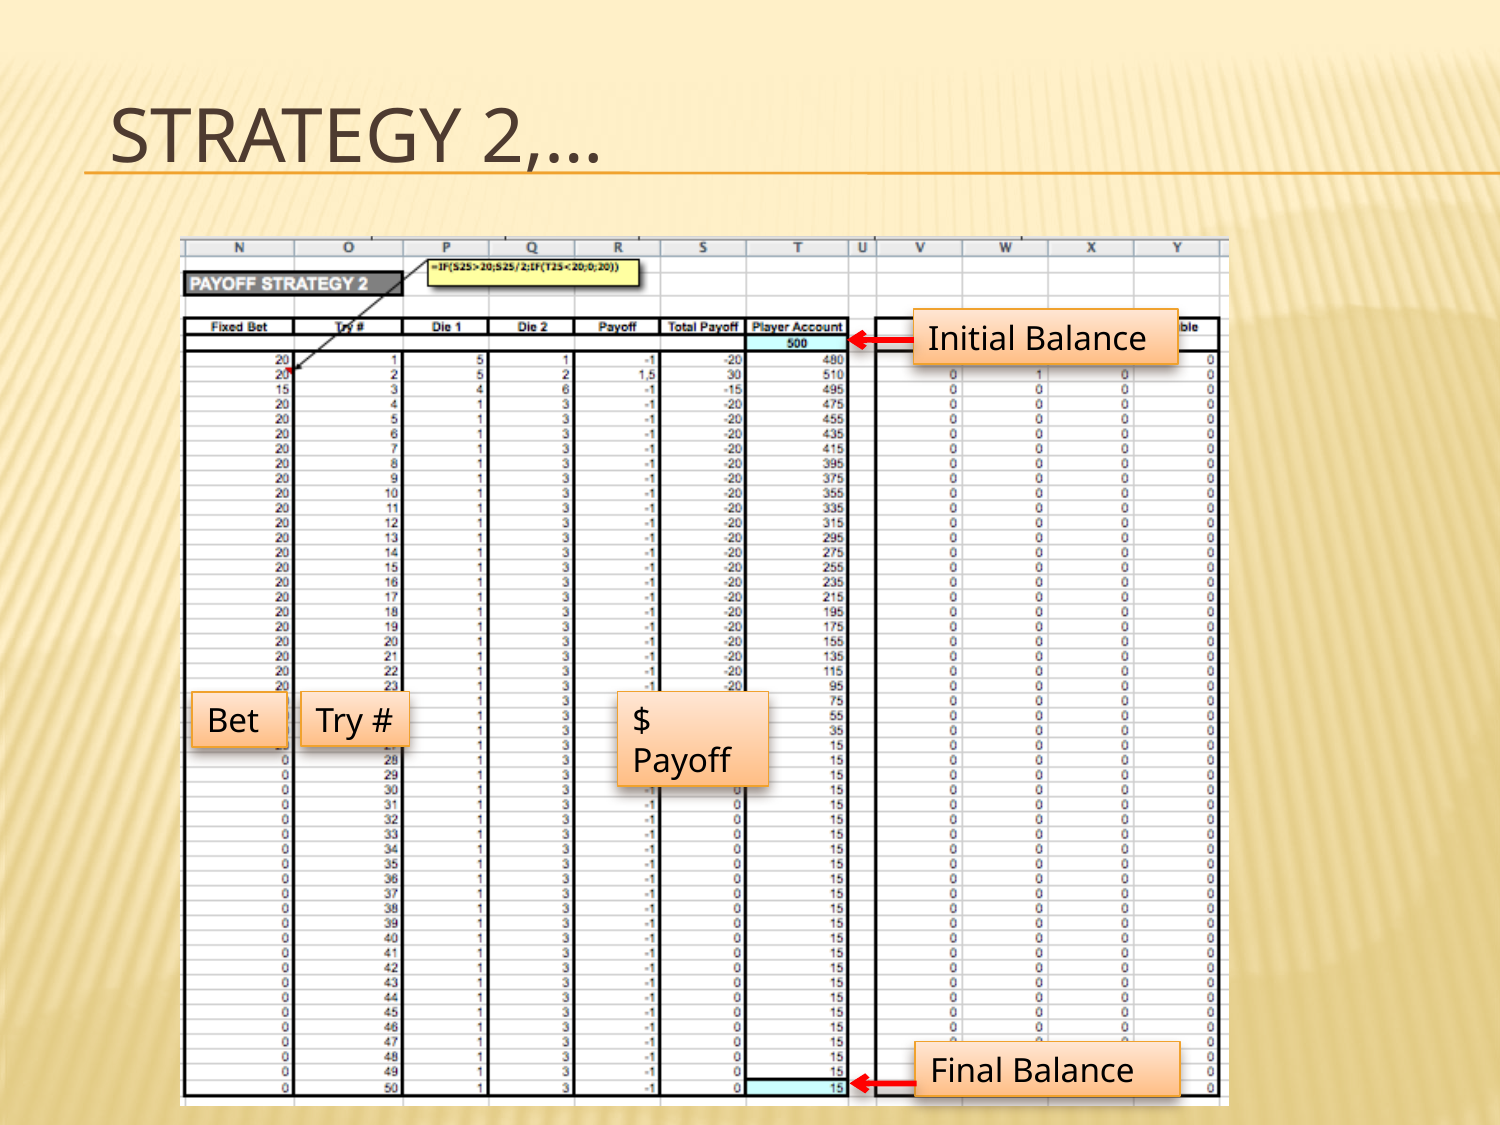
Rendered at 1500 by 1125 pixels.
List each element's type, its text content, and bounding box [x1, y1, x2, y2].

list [0, 235, 1500, 1107]
title Strategy 2,… [94, 64, 1500, 201]
